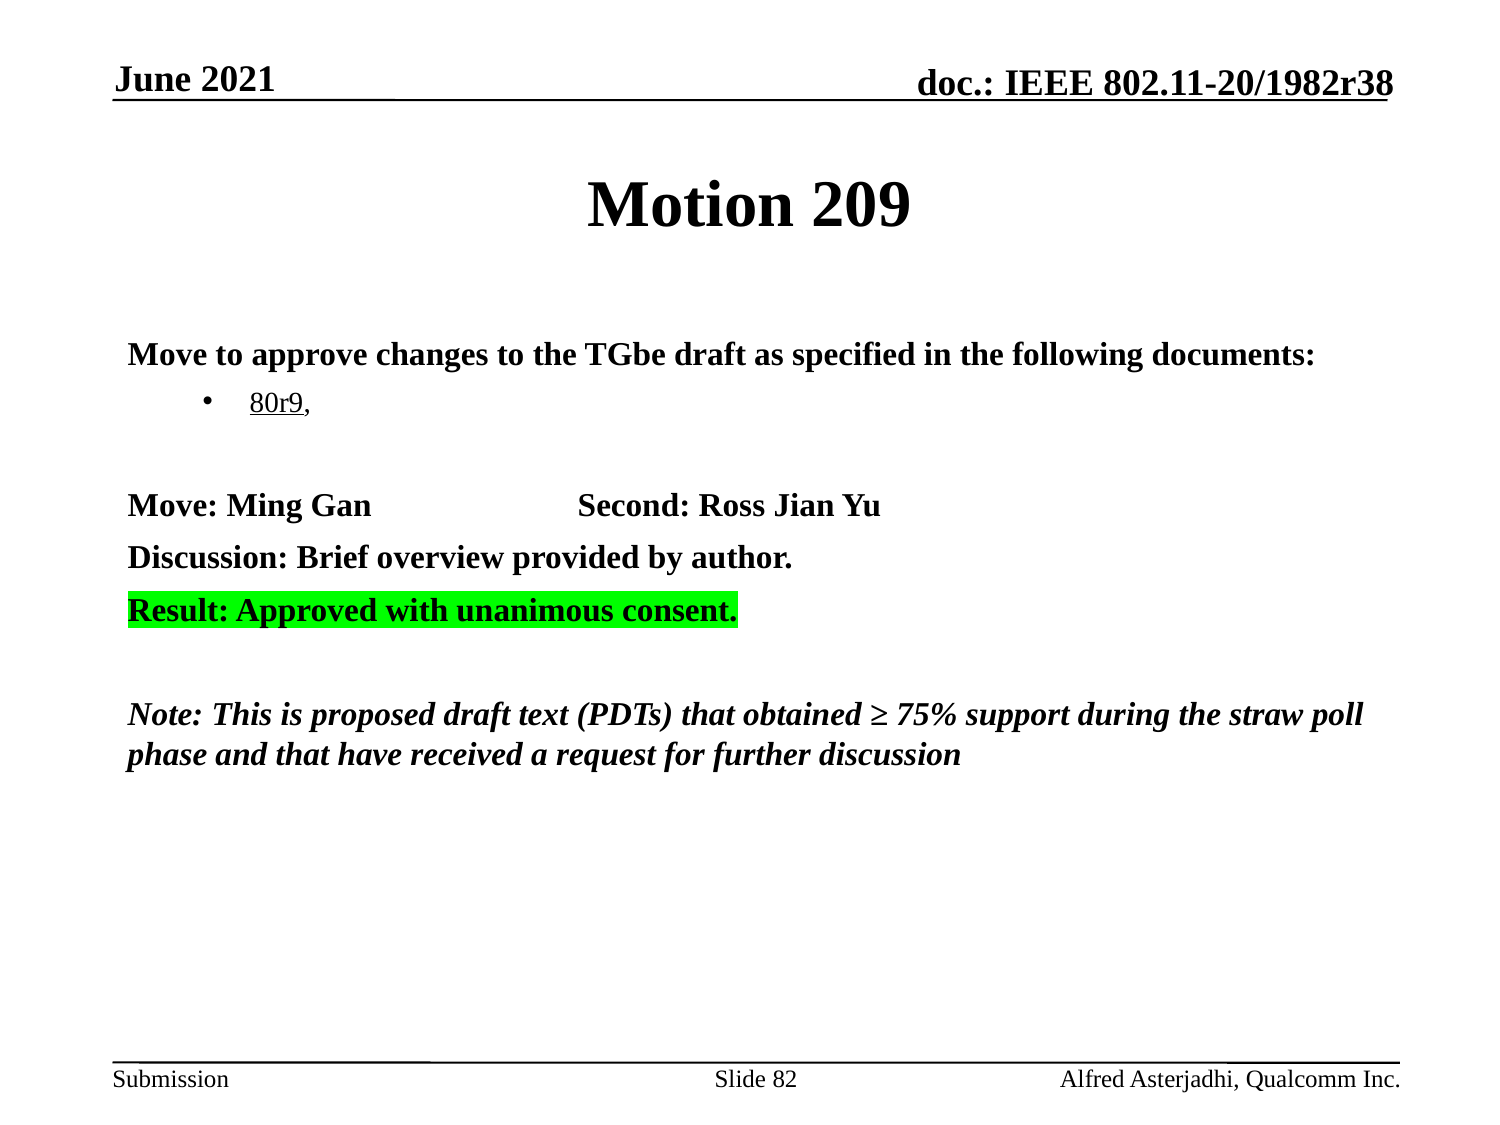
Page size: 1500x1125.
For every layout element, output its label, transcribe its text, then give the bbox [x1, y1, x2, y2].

slide_number Slide 82 [712, 1061, 800, 1123]
list Move to approve changes to the TGbe draft as specified in the following documents: 80r9, Move: Ming Gan Second: Ross Jian Yu Discussion: Brief overview provided by author. Result: Approved with unanimous consent. Note: This is proposed draft text (PDTs) that obtained ≥ 75% support during the straw poll phase and that have received a request for further discussion [112, 324, 1388, 1000]
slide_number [114, 54, 423, 100]
title Motion 209 [112, 112, 1388, 288]
footer Alfred Asterjadhi, Qualcomm Inc. [878, 1061, 1402, 1093]
